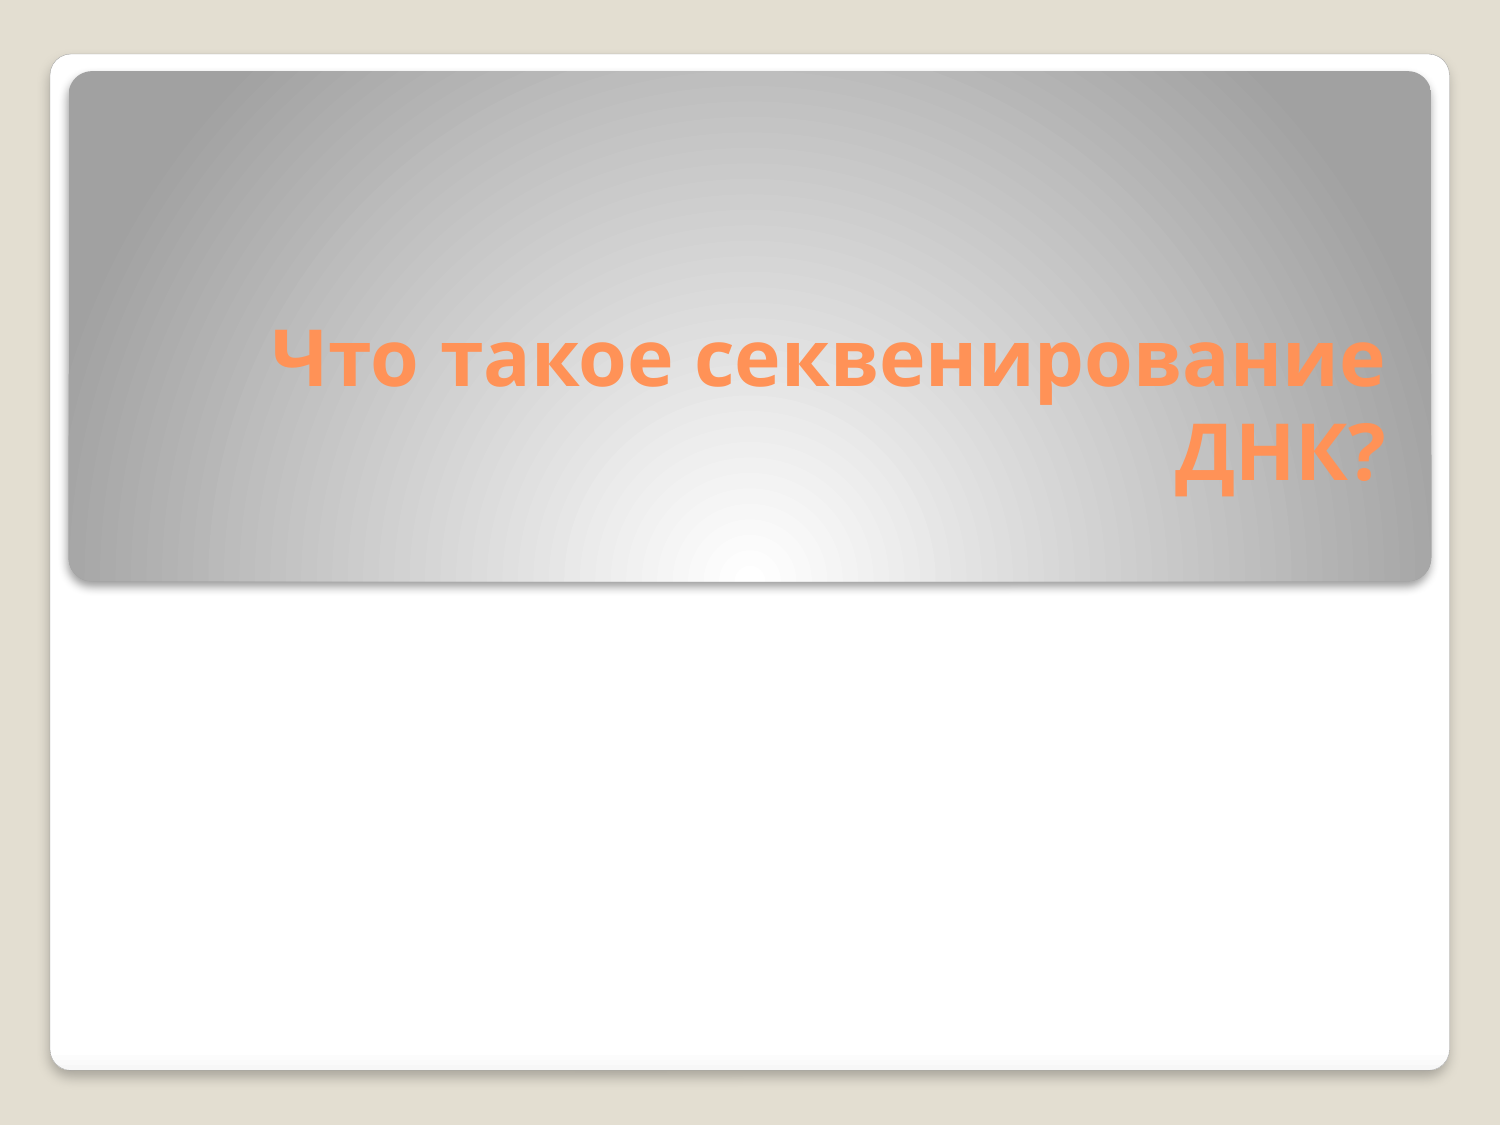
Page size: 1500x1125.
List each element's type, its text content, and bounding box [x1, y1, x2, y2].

title Что такое секвенирование ДНК? [118, 298, 1394, 599]
